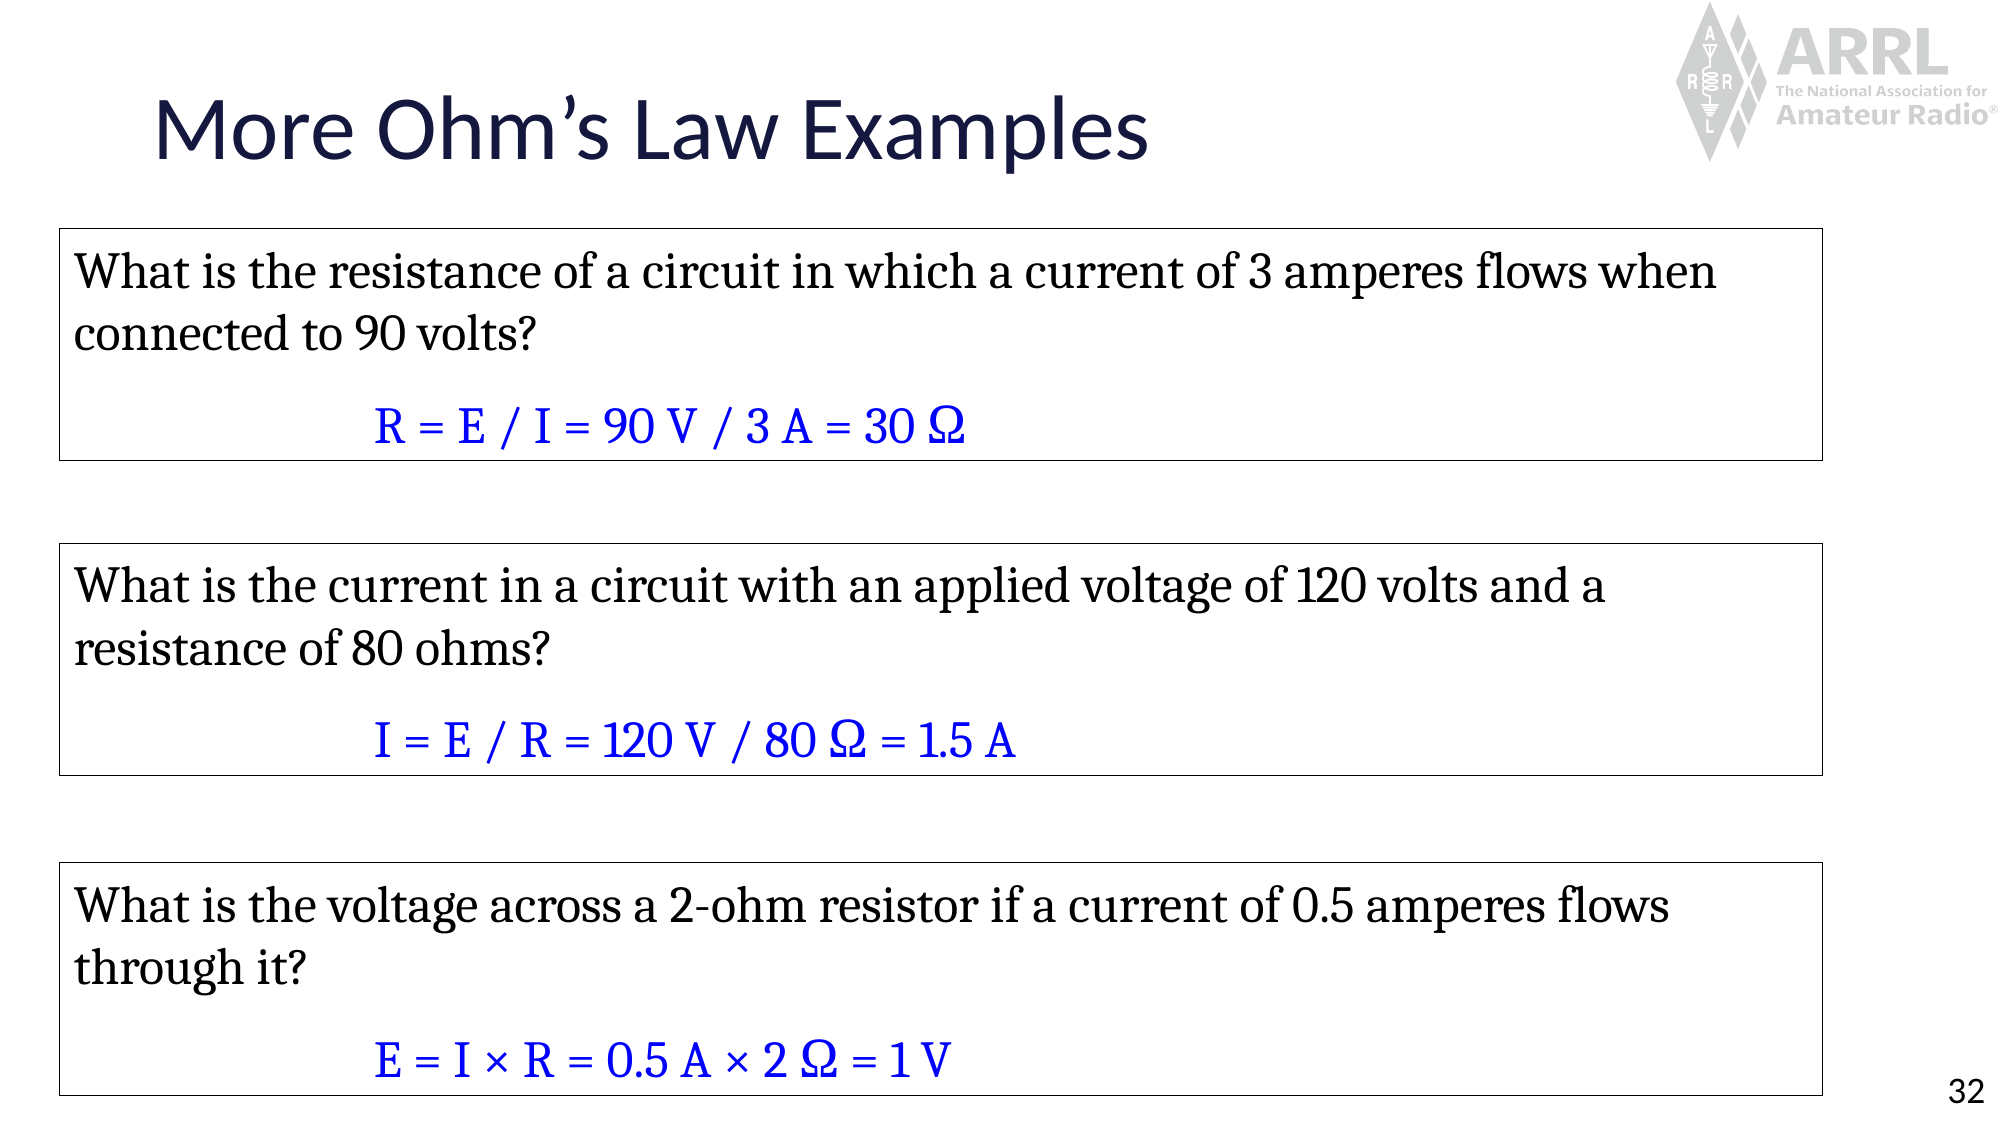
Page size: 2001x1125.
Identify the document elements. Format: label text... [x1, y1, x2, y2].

text_box What is the resistance of a circuit in which a current of 3 amperes flows when connected to 90 volts? R = E / I = 90 V / 3 A = 30 Ω [59, 228, 1823, 461]
picture [1674, 0, 2000, 164]
text_box What is the voltage across a 2-ohm resistor if a current of 0.5 amperes flows through it? E = I × R = 0.5 A × 2 Ω = 1 V [59, 862, 1823, 1096]
title More Ohm’s Law Examples [137, 31, 1863, 229]
text_box What is the current in a circuit with an applied voltage of 120 volts and a resistance of 80 ohms? I = E / R = 120 V / 80 Ω = 1.5 A [59, 543, 1823, 776]
